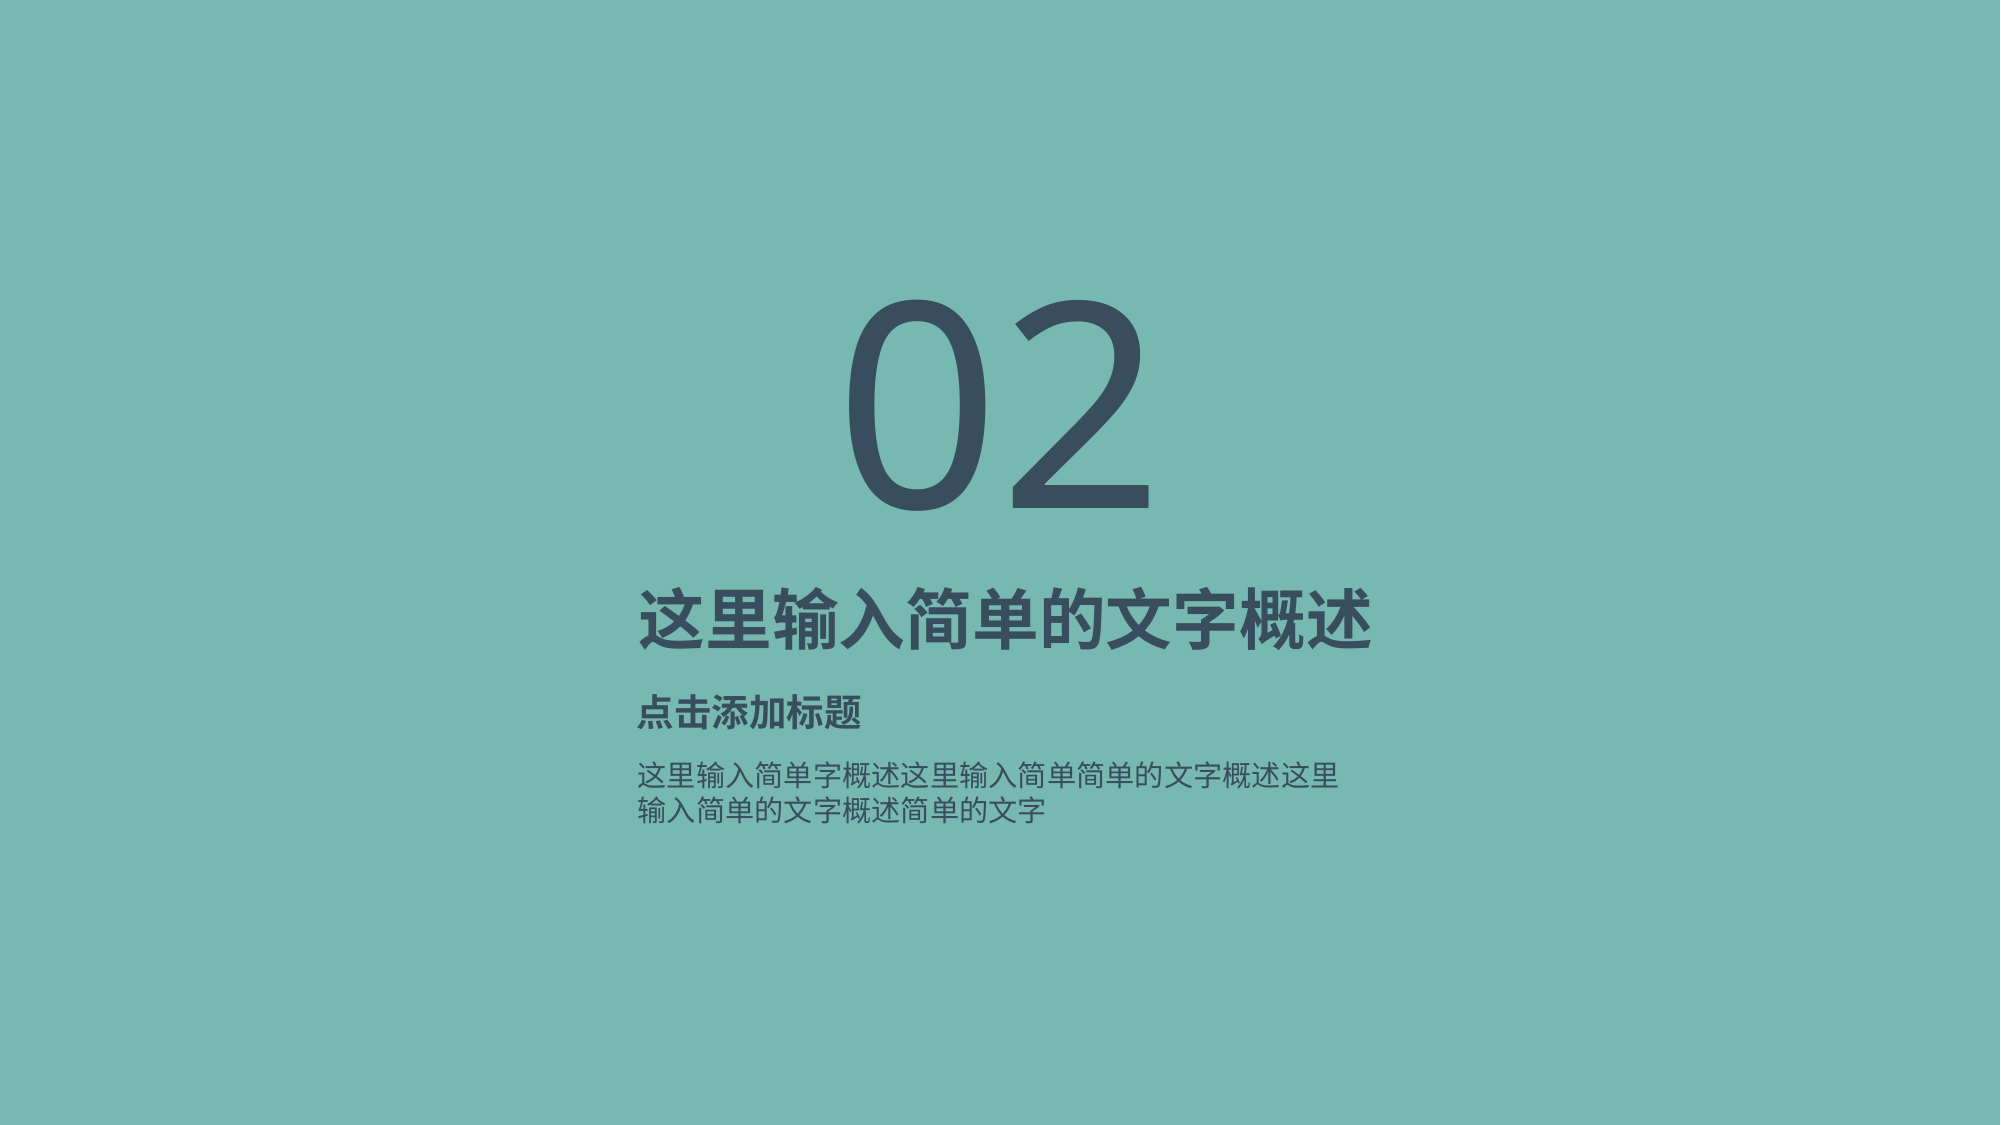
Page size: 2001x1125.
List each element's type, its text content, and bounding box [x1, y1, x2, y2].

text_box 点击添加标题 [608, 658, 891, 742]
text_box 02 [819, 213, 1181, 574]
text_box 这里输入简单字概述这里输入简单简单的文字概述这里 输入简单的文字概述简单的文字 [622, 750, 1367, 835]
text_box 这里输入简单的文字概述 [623, 570, 1388, 666]
